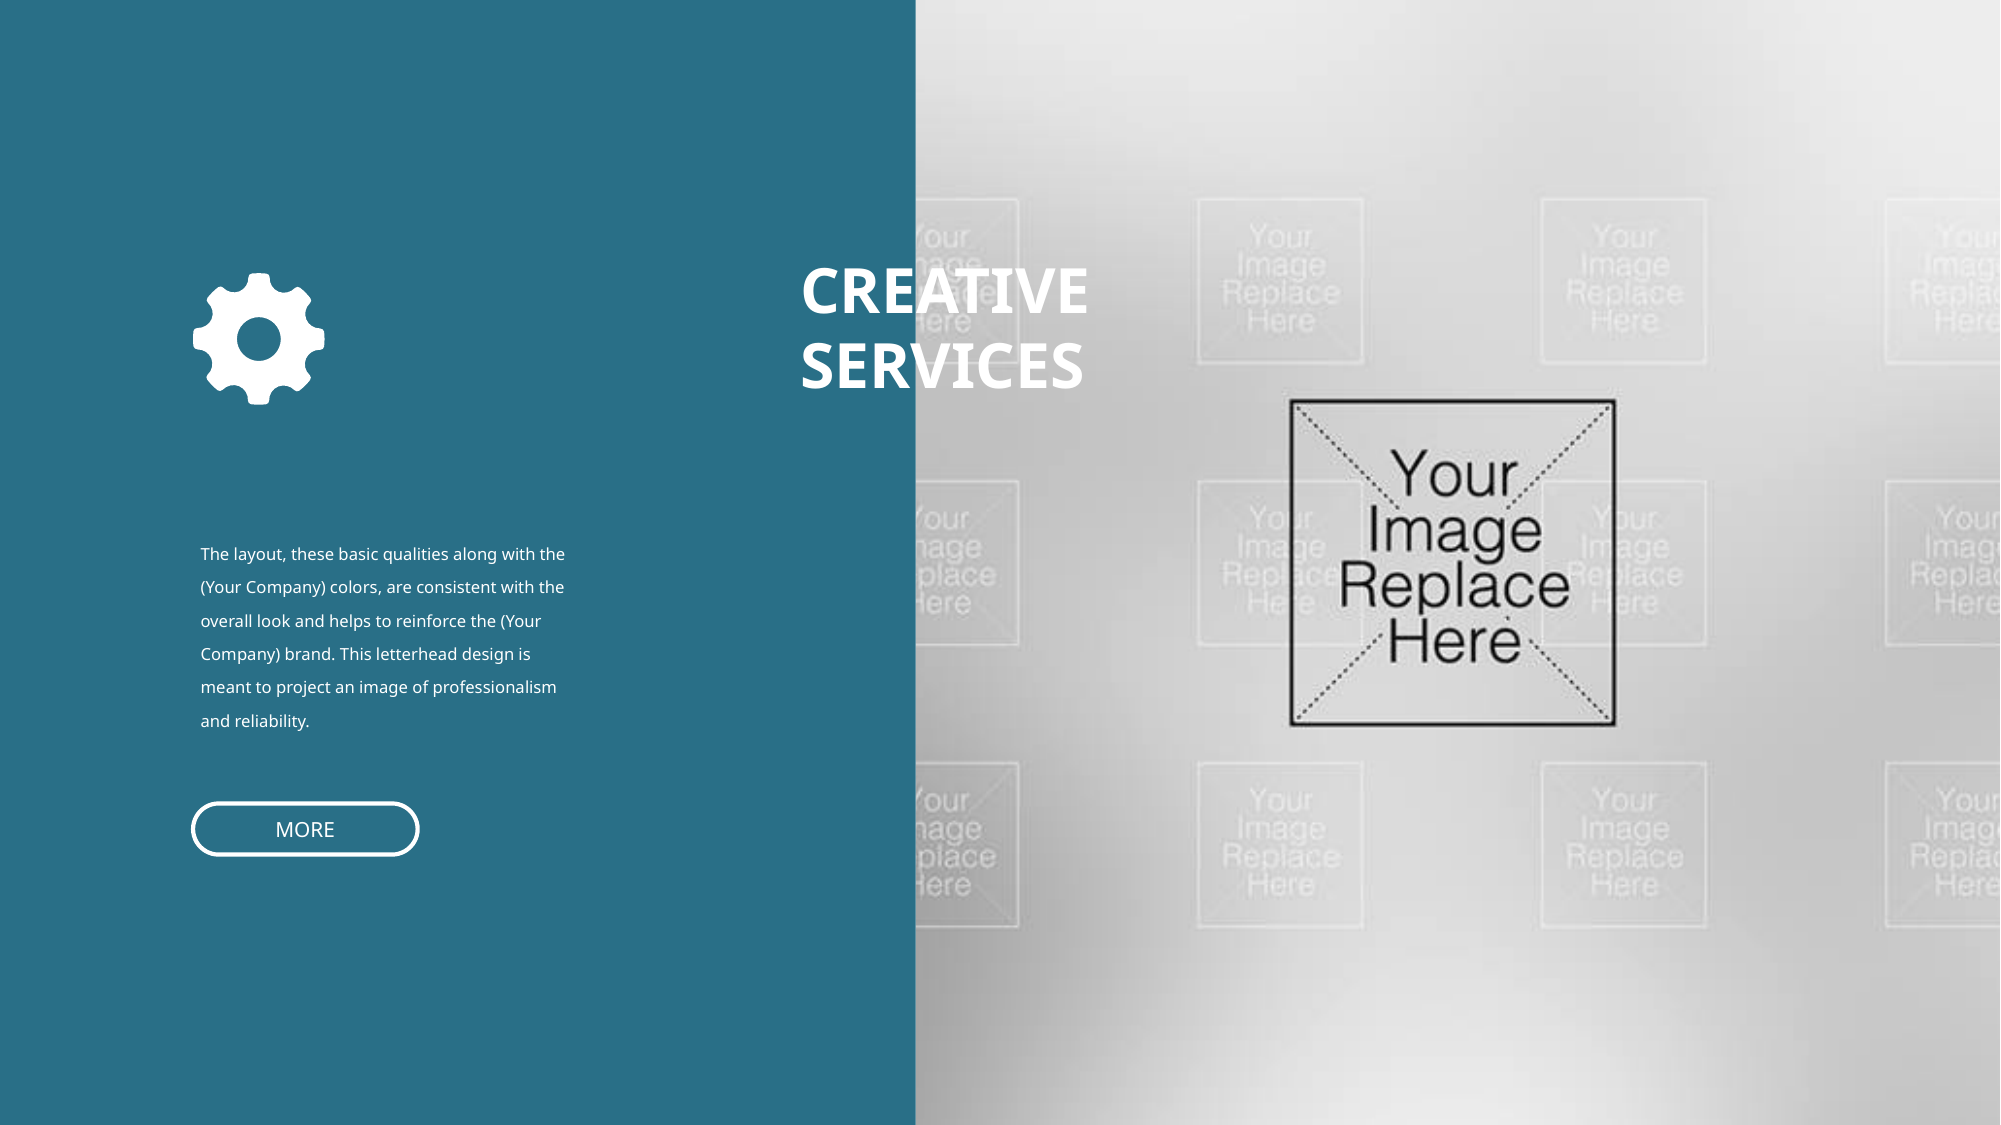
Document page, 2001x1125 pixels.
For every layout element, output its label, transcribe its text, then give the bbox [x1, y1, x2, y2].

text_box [185, 273, 587, 855]
text_box [0, 0, 915, 1125]
text_box CREATIVE SERVICES [800, 265, 915, 386]
picture [915, 0, 2000, 1125]
